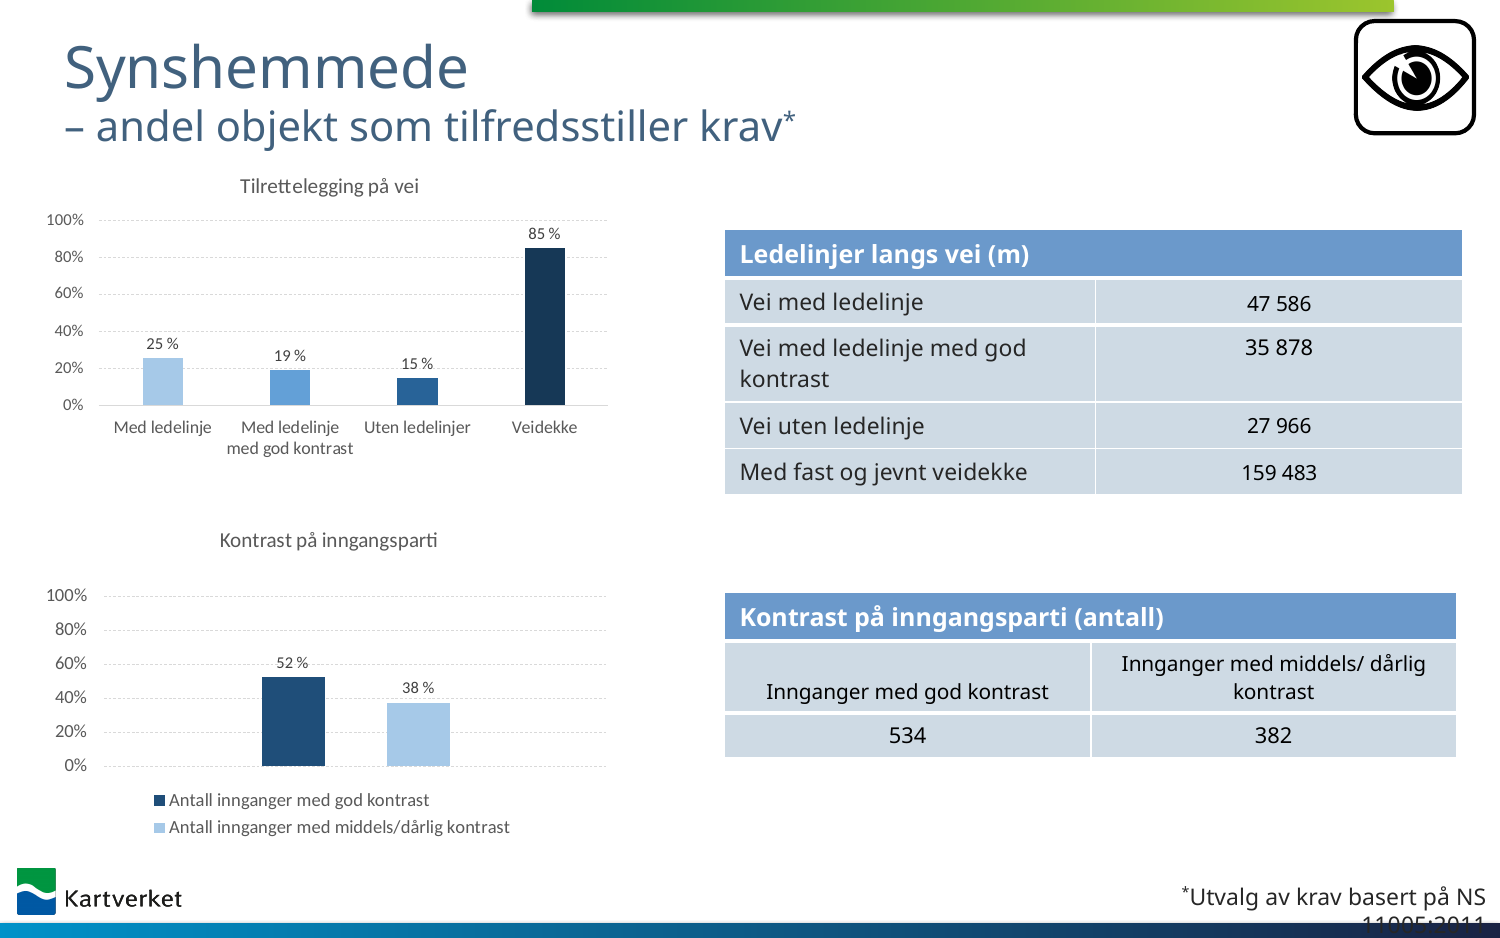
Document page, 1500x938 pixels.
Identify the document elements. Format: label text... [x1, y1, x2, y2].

table_cell Vei med ledelinje [725, 280, 1095, 323]
table_cell Innganger med middels/ dårlig kontrast [1092, 643, 1456, 711]
table_cell 159 483 [1096, 449, 1462, 494]
table_cell 382 [1092, 715, 1456, 757]
text_box *Utvalg av krav basert på NS 11005:2011 [1068, 873, 1500, 938]
table_header Ledelinjer langs vei (m) [725, 230, 1462, 276]
table_cell 534 [725, 715, 1090, 757]
table_header Kontrast på inngangsparti (antall) [725, 593, 1456, 639]
table_cell 47 586 [1096, 280, 1462, 323]
table_cell Med fast og jevnt veidekke [725, 449, 1095, 494]
picture [41, 520, 617, 846]
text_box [1355, 20, 1475, 134]
picture [41, 166, 618, 492]
table_cell 35 878 [1096, 327, 1462, 401]
table_cell Innganger med god kontrast [725, 643, 1090, 711]
table_cell Vei med ledelinje med god kontrast [725, 327, 1095, 401]
text_box Synshemmede – andel objekt som tilfredsstiller krav* [49, 24, 1431, 158]
table_cell 27 966 [1096, 403, 1462, 448]
table_cell Vei uten ledelinje [725, 403, 1095, 448]
